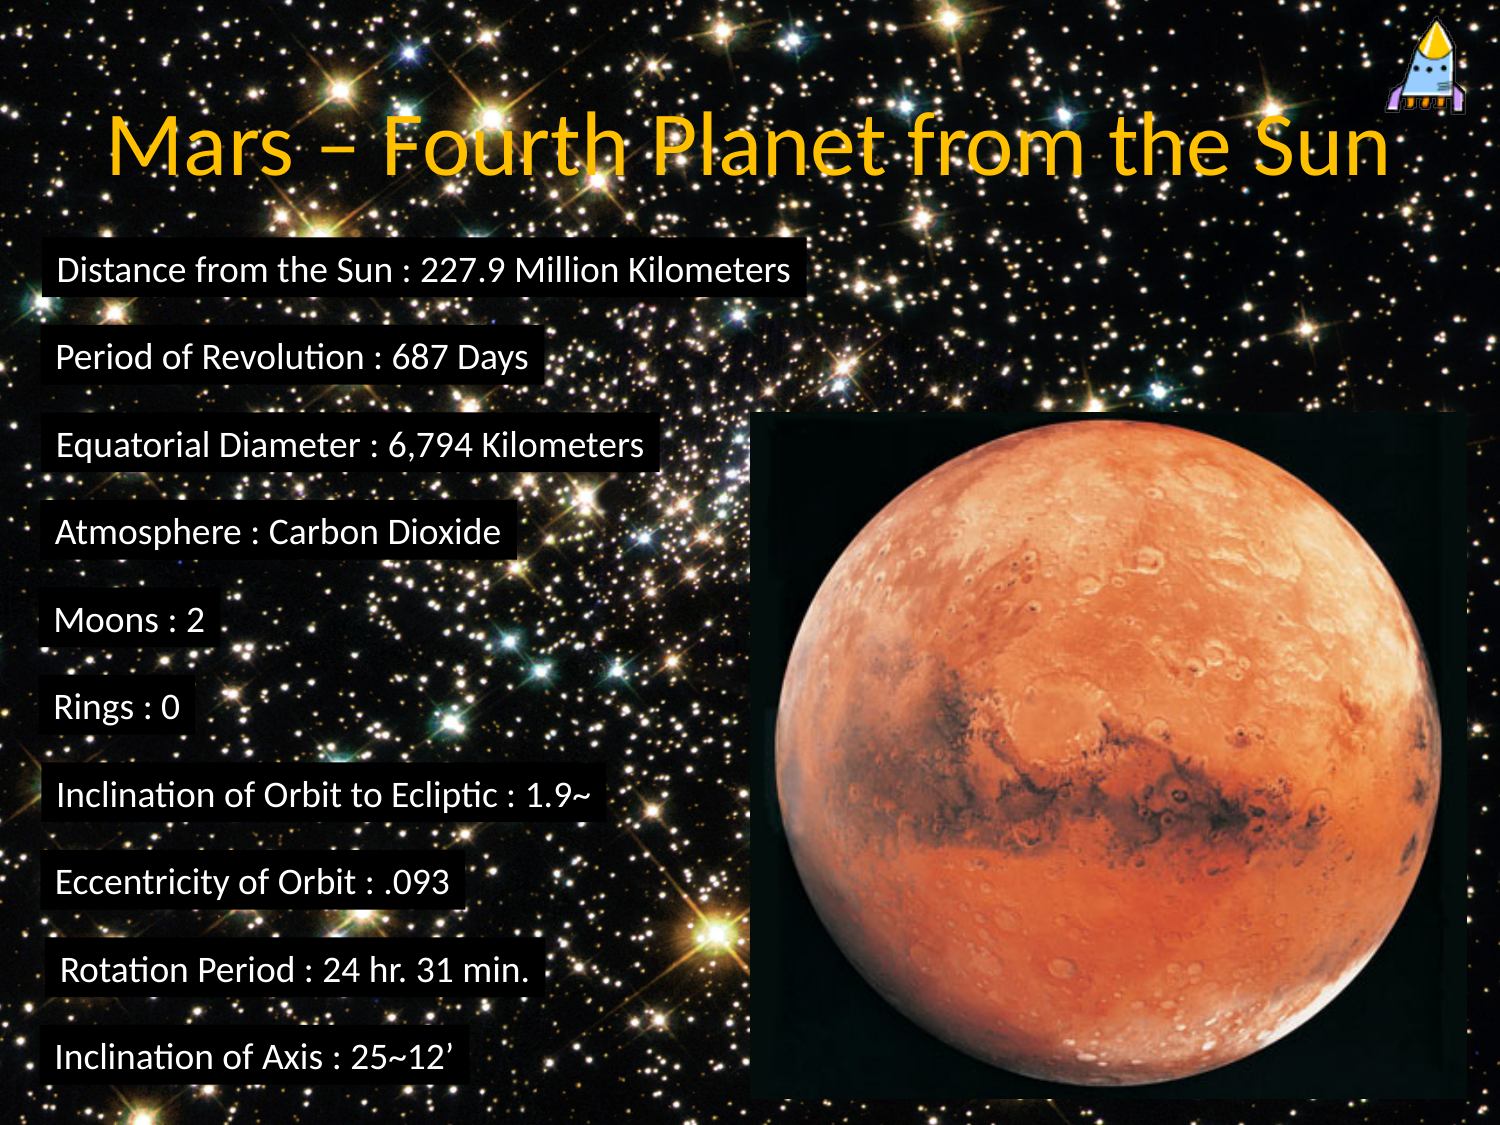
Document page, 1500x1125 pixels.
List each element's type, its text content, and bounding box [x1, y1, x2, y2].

text_box Rotation Period : 24 hr. 31 min. [44, 937, 546, 998]
text_box Atmosphere : Carbon Dioxide [40, 499, 517, 560]
text_box Distance from the Sun : 227.9 Million Kilometers [41, 237, 807, 298]
text_box Moons : 2 [38, 587, 221, 648]
text_box Period of Revolution : 687 Days [40, 324, 545, 385]
picture [0, 0, 1500, 1125]
text_box Inclination of Orbit to Ecliptic : 1.9~ [41, 762, 607, 823]
title Mars – Fourth Planet from the Sun [75, 45, 1425, 233]
text_box Equatorial Diameter : 6,794 Kilometers [40, 412, 660, 473]
text_box Inclination of Axis : 25~12’ [39, 1024, 470, 1085]
text_box Rings : 0 [38, 674, 196, 735]
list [749, 412, 1467, 1099]
text_box Eccentricity of Orbit : .093 [40, 849, 466, 910]
